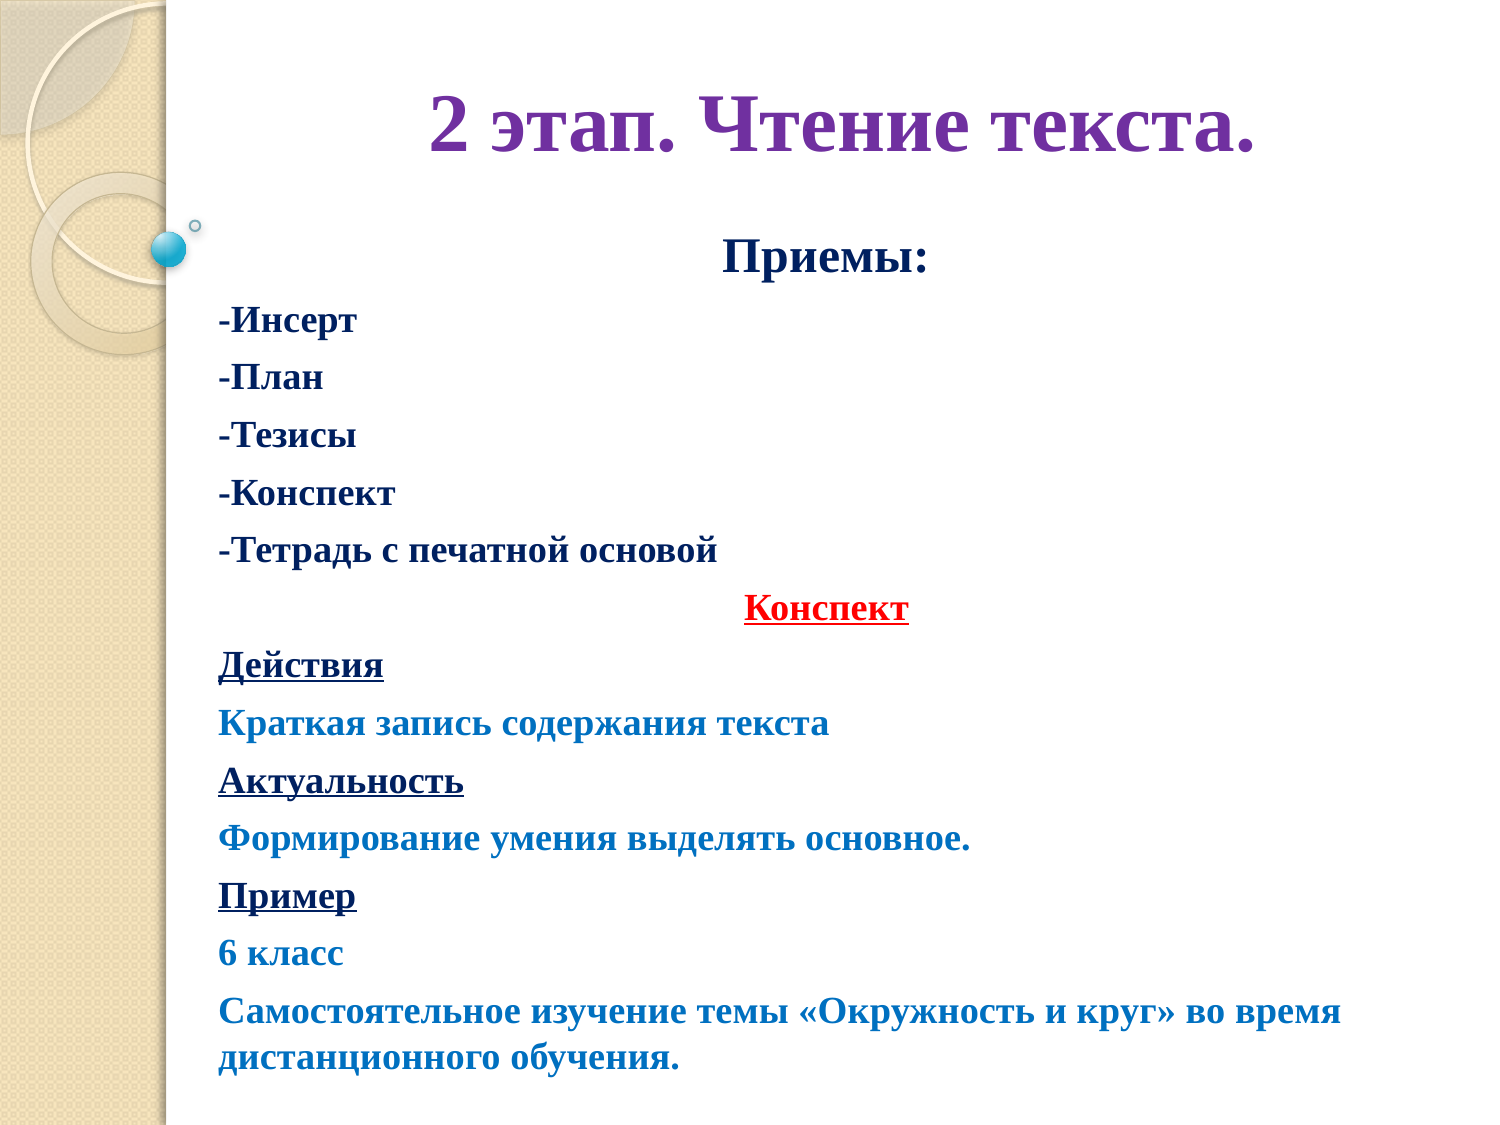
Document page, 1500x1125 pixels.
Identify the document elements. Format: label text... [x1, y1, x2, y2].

subtitle Приемы: -Инсерт -План -Тезисы -Конспект -Тетрадь с печатной основой Конспект Действия Краткая запись содержания текста Актуальность Формирование умения выделять основное. Пример 6 класс Самостоятельное изучение темы «Окружность и круг» во время дистанционного обучения. [199, 222, 1450, 1090]
title 2 этап. Чтение текста. [234, 46, 1450, 176]
